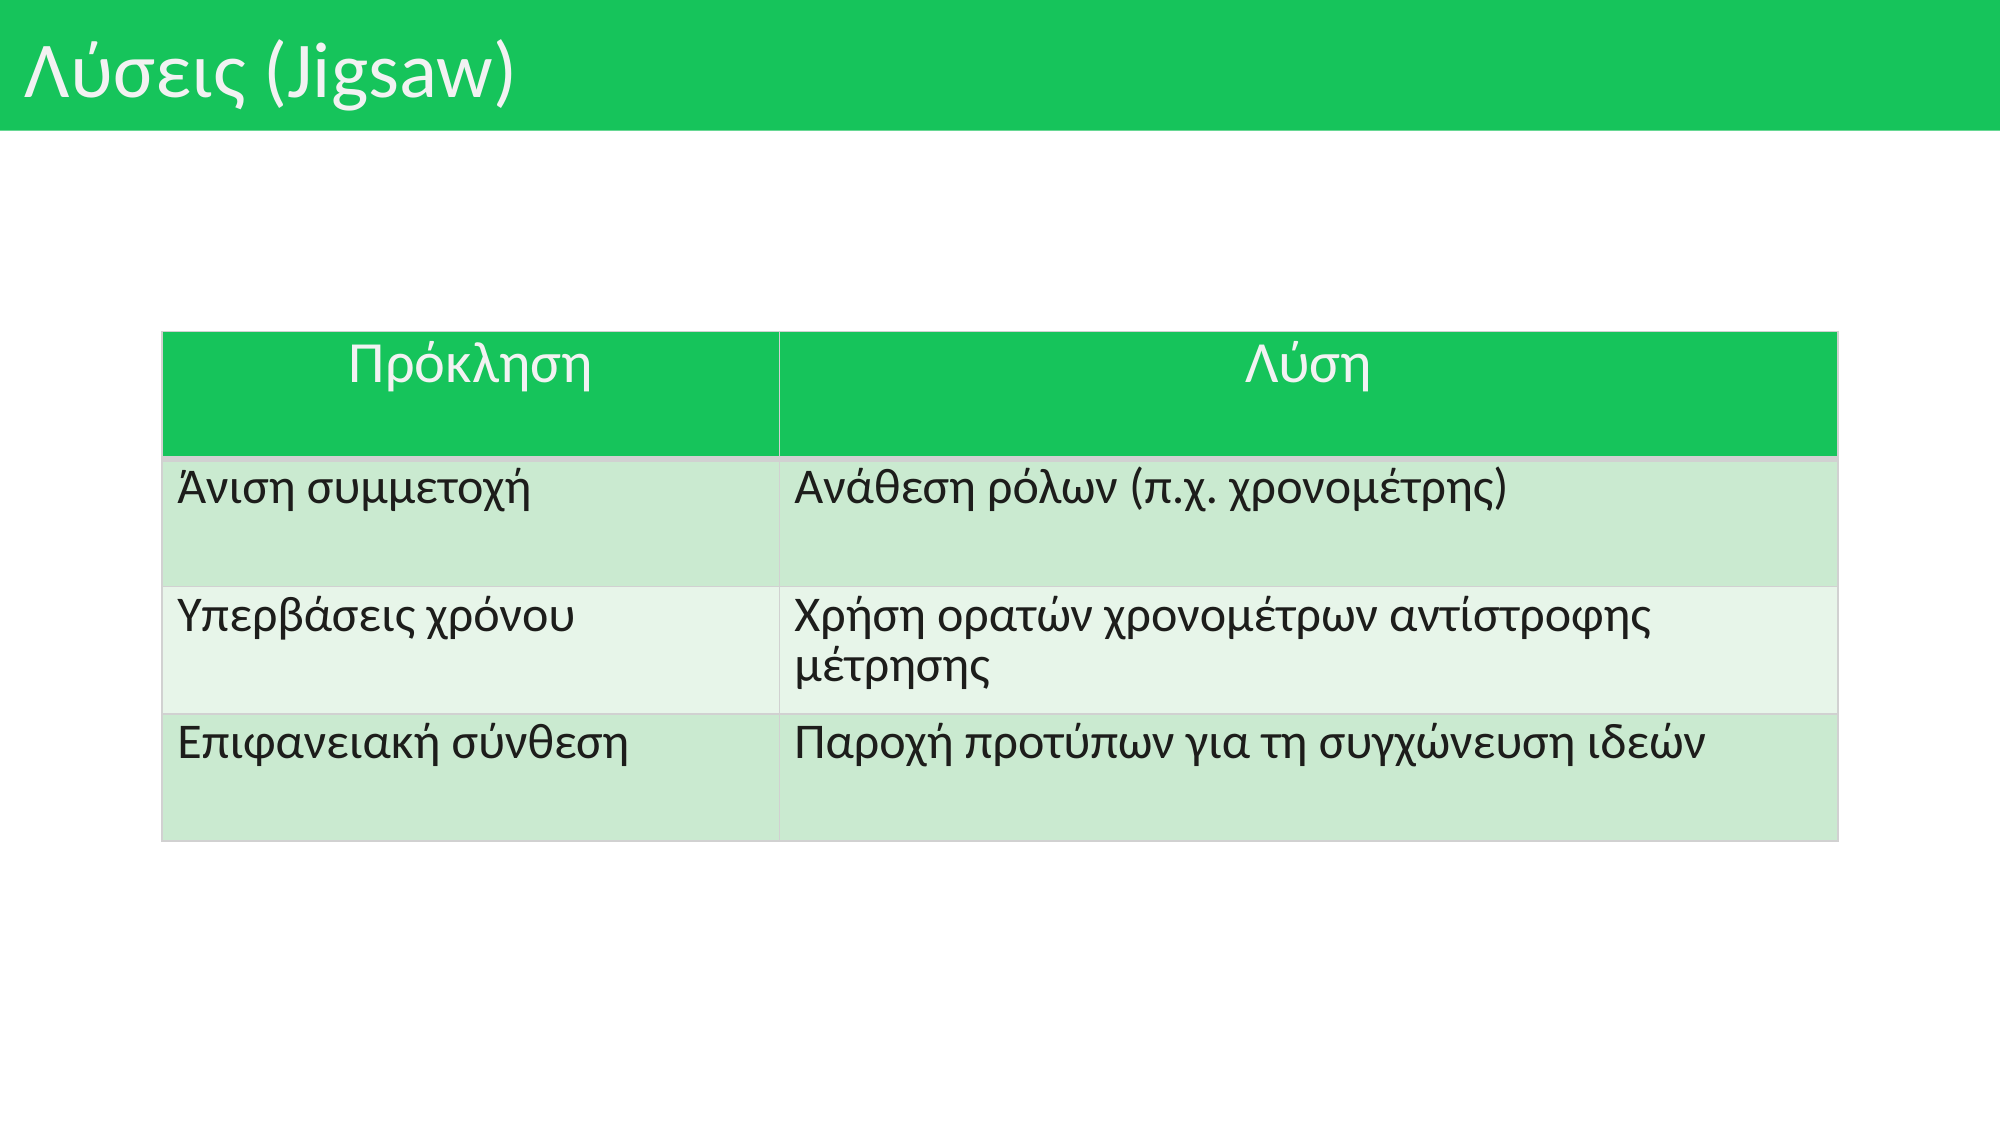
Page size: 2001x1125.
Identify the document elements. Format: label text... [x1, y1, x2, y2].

table_cell Χρήση ορατών χρονομέτρων αντίστροφης μέτρησης [780, 587, 1837, 713]
table_cell Παροχή προτύπων για τη συγχώνευση ιδεών [780, 715, 1837, 840]
table_cell Ανάθεση ρόλων (π.χ. χρονομέτρης) [780, 462, 1837, 586]
title Λύσεις (Jigsaw) [16, 13, 1976, 131]
table_cell Υπερβάσεις χρόνου [163, 587, 779, 713]
table_cell Επιφανειακή σύνθεση [163, 715, 779, 840]
table_header Πρόκληση [163, 332, 779, 456]
table_header Λύση [780, 332, 1837, 456]
table_cell Άνιση συμμετοχή [163, 462, 779, 586]
